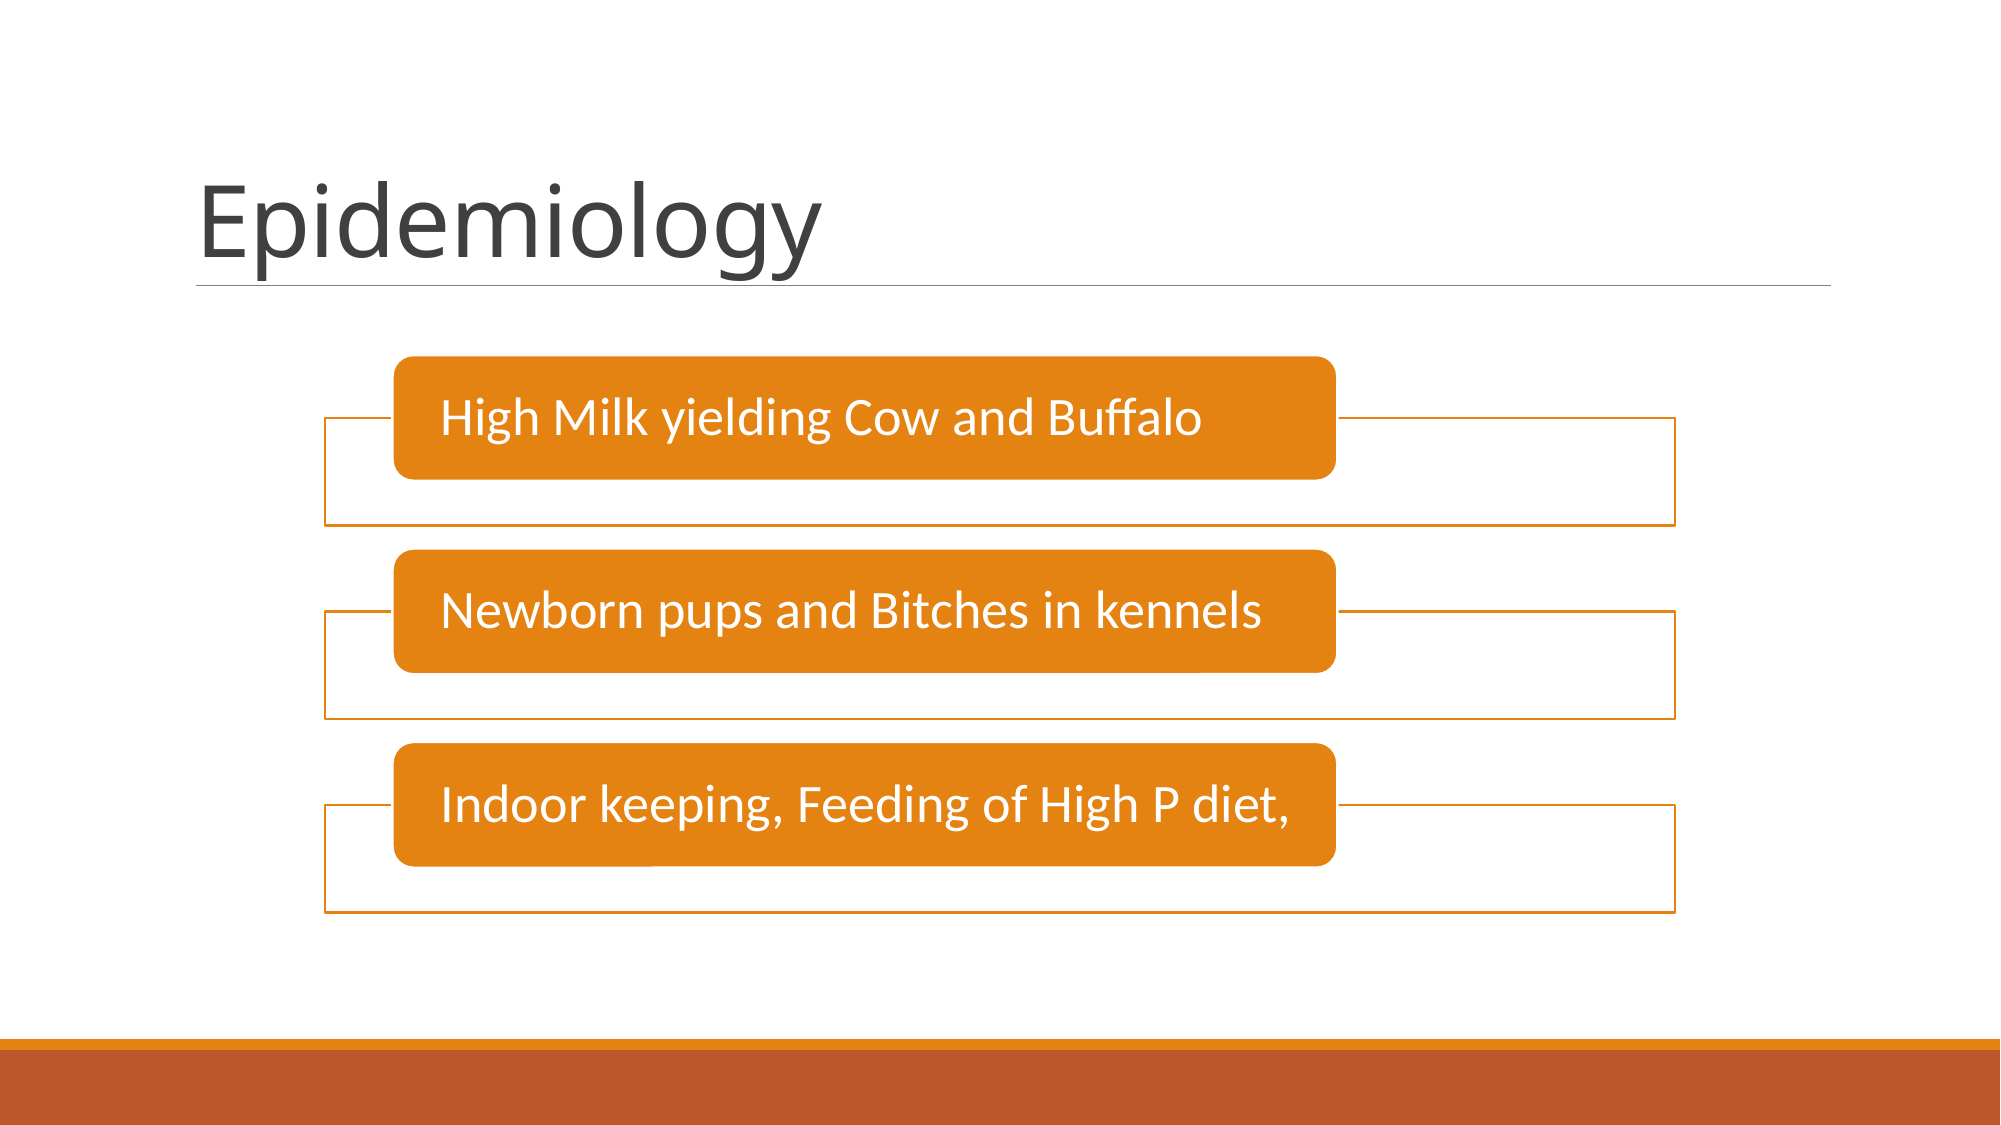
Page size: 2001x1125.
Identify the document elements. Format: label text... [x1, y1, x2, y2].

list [324, 261, 1676, 1006]
title Epidemiology [180, 47, 1830, 285]
